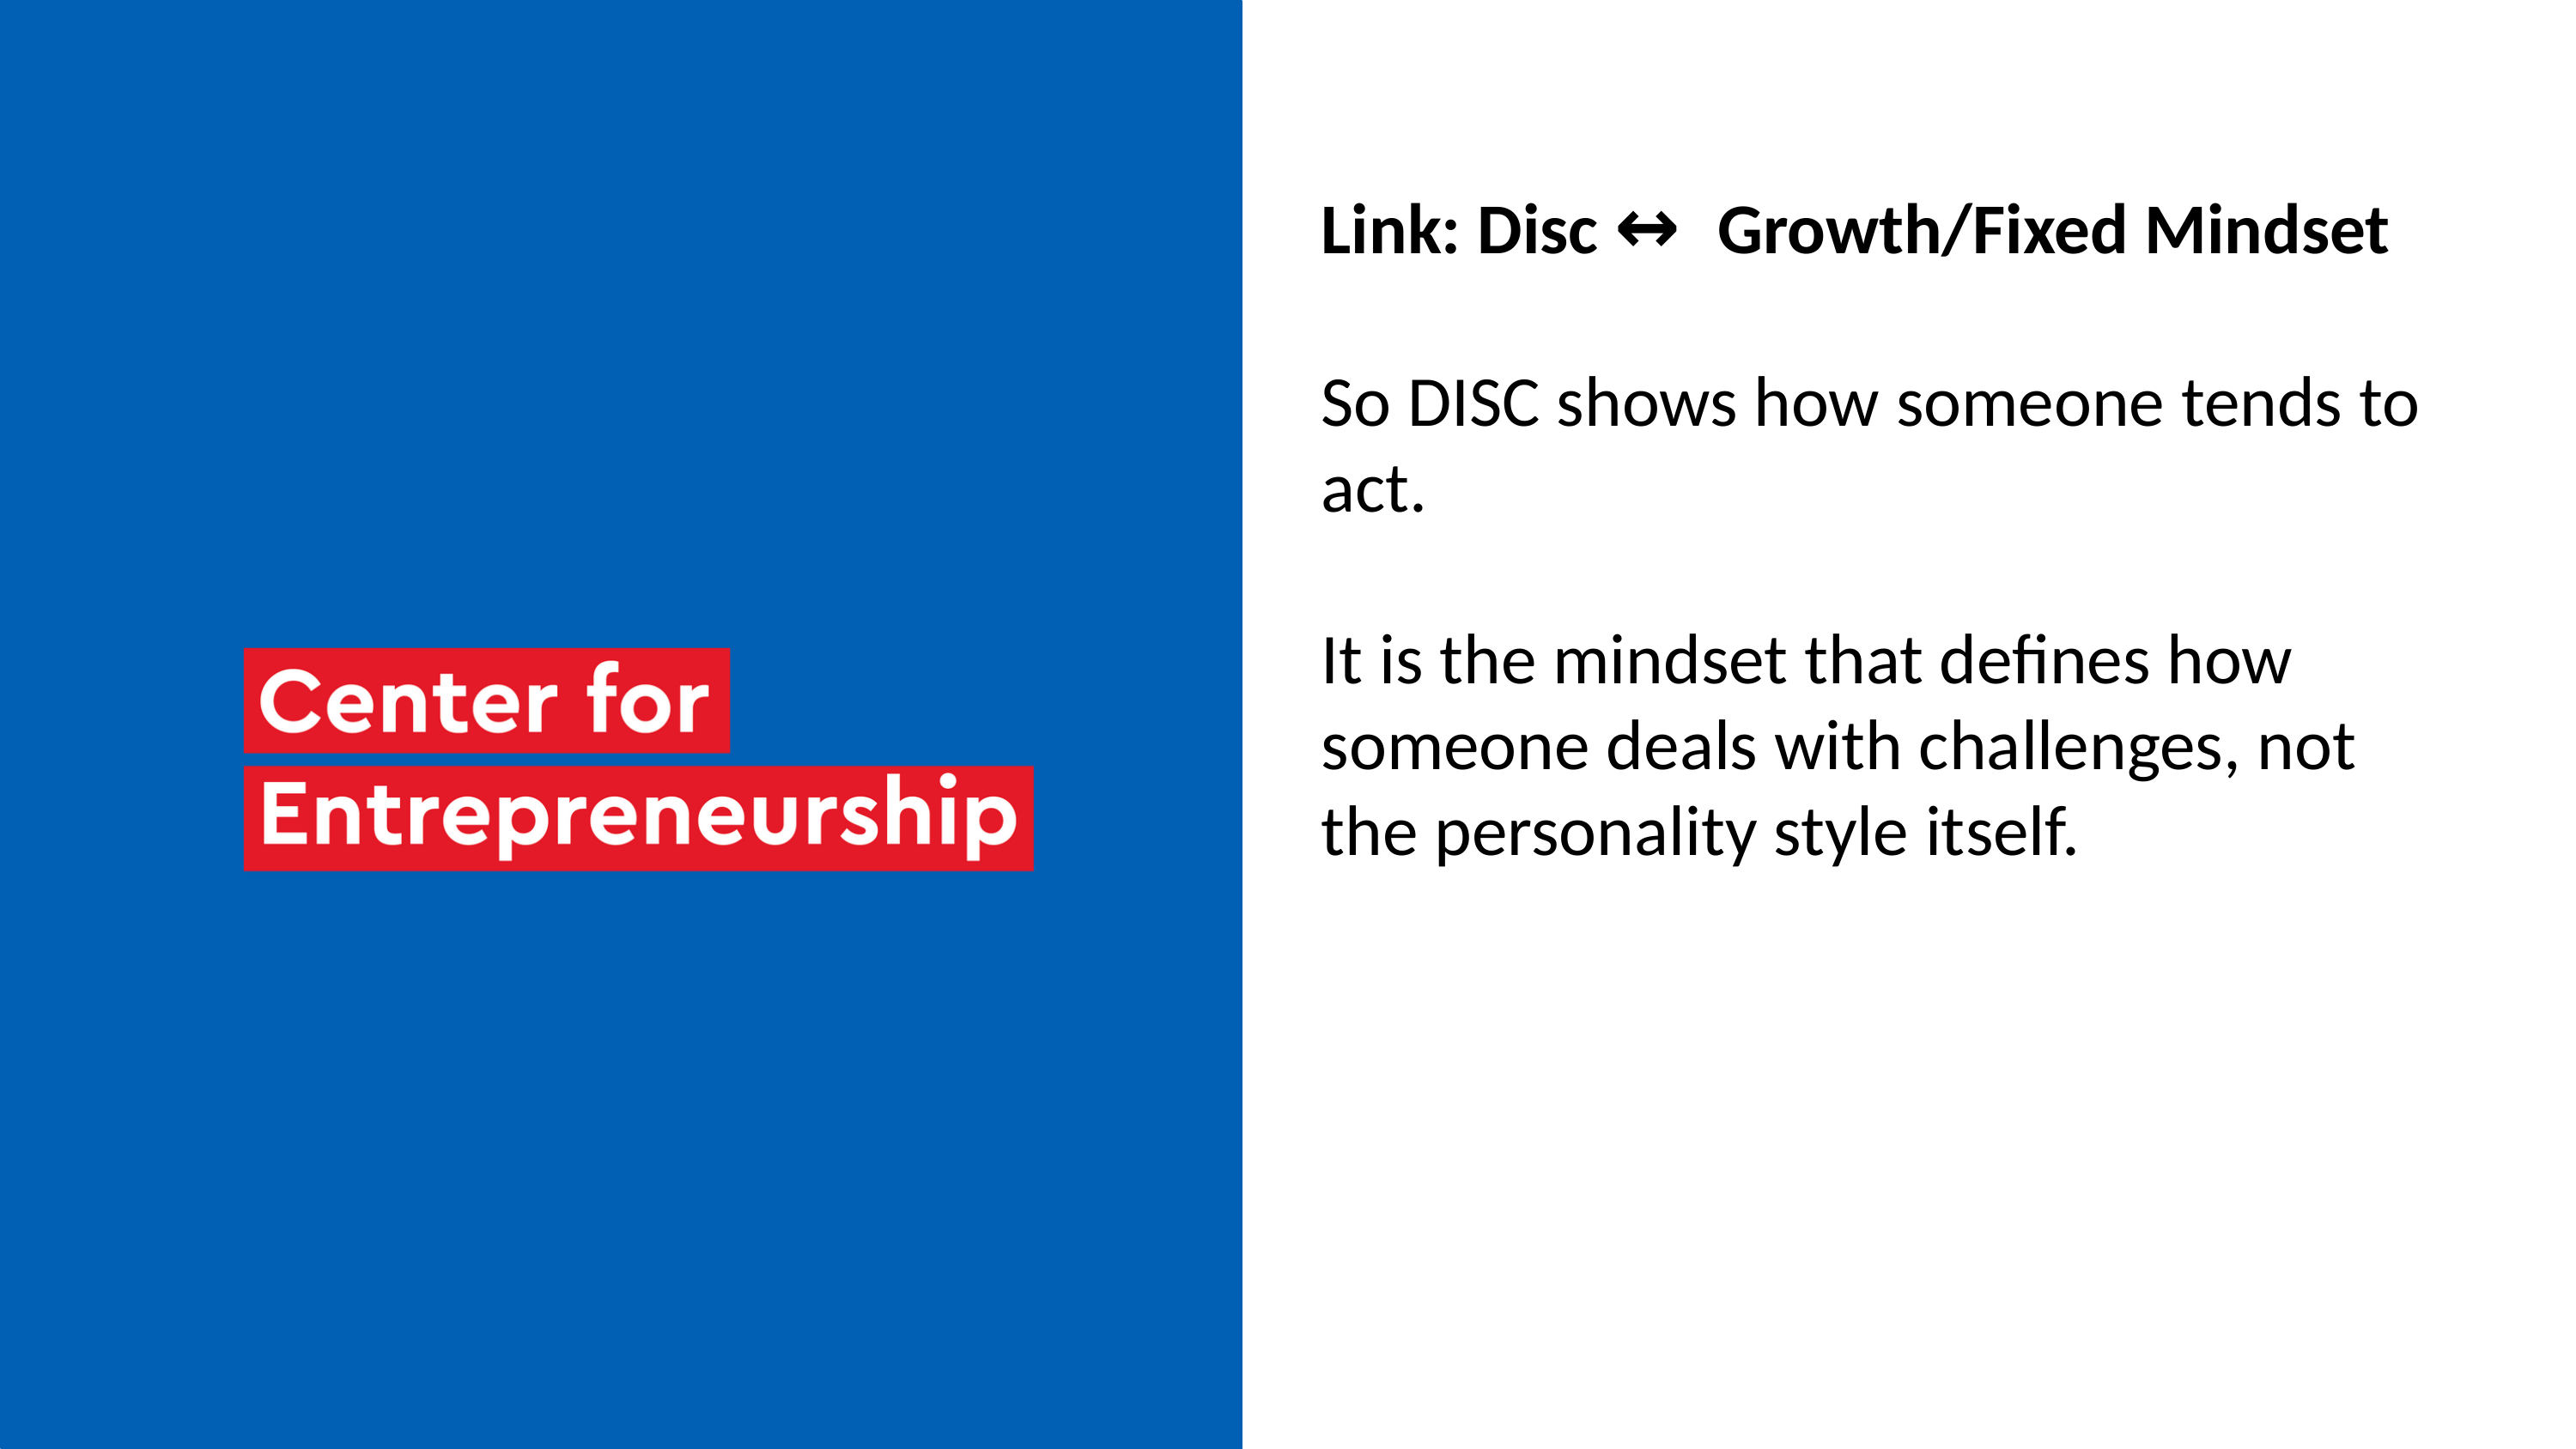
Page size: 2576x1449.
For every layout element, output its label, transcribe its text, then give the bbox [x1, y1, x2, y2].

text_box Link: Disc ↔ Growth/Fixed Mindset So DISC shows how someone tends to act. It is the mindset that defines how someone deals with challenges, not the personality style itself. [1321, 174, 2447, 1449]
text_box [0, 0, 1242, 1449]
text_box [73, 363, 1210, 1221]
